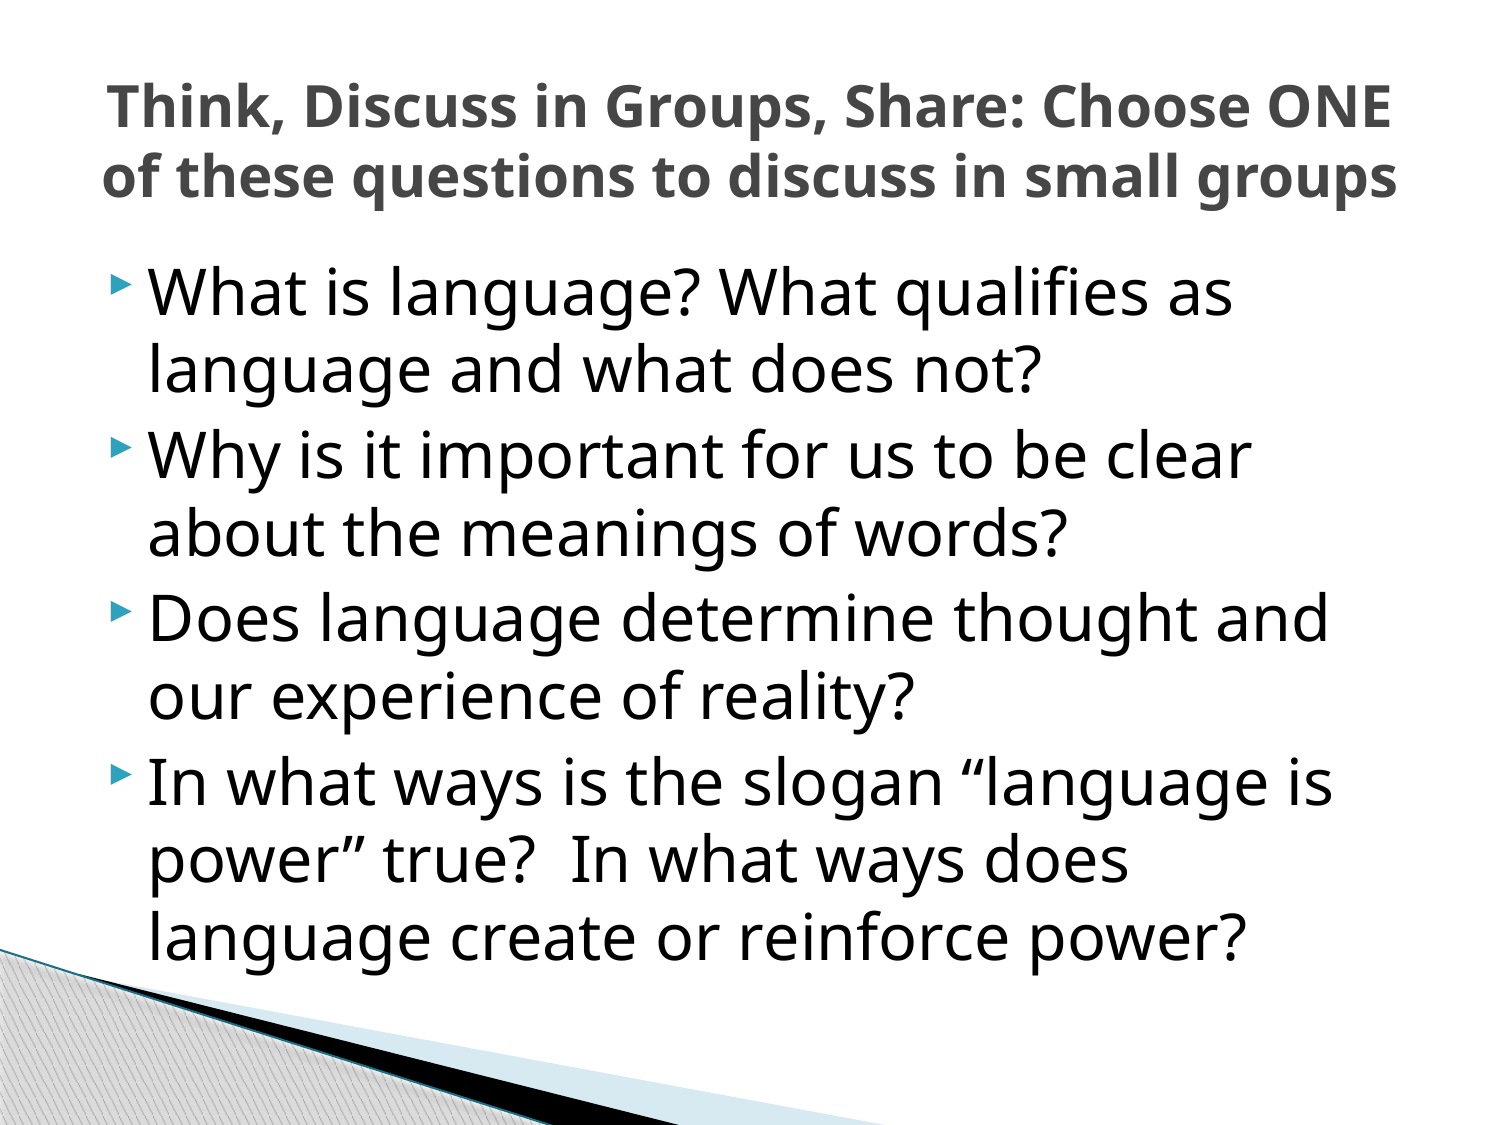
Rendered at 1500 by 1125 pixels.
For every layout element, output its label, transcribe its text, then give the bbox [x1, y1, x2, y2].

list What is language? What qualifies as language and what does not? Why is it important for us to be clear about the meanings of words? Does language determine thought and our experience of reality? In what ways is the slogan “language is power” true? In what ways does language create or reinforce power? [75, 243, 1425, 986]
title Think, Discuss in Groups, Share: Choose ONE of these questions to discuss in small groups [75, 45, 1425, 233]
